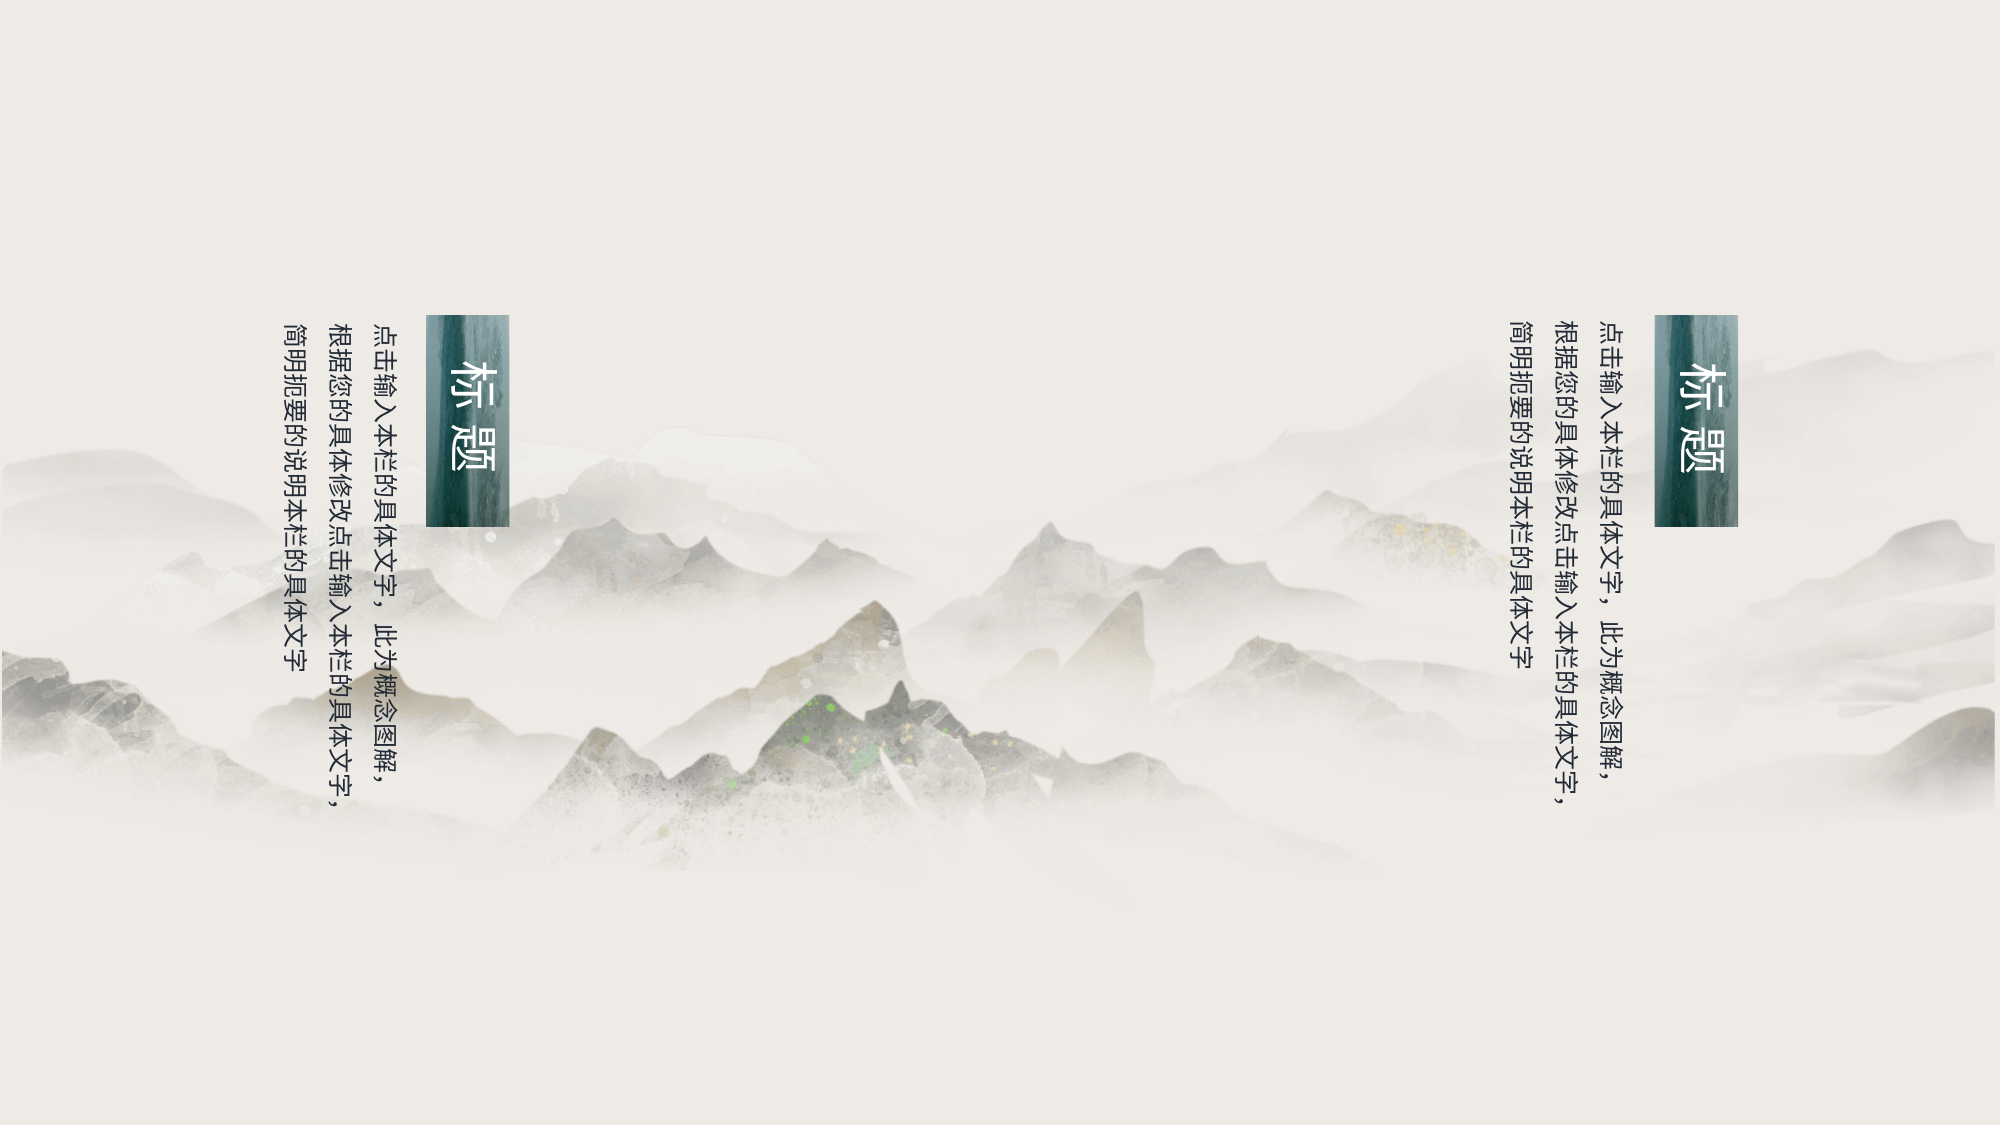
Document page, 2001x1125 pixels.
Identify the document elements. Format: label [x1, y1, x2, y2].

picture [2, 261, 1995, 1003]
